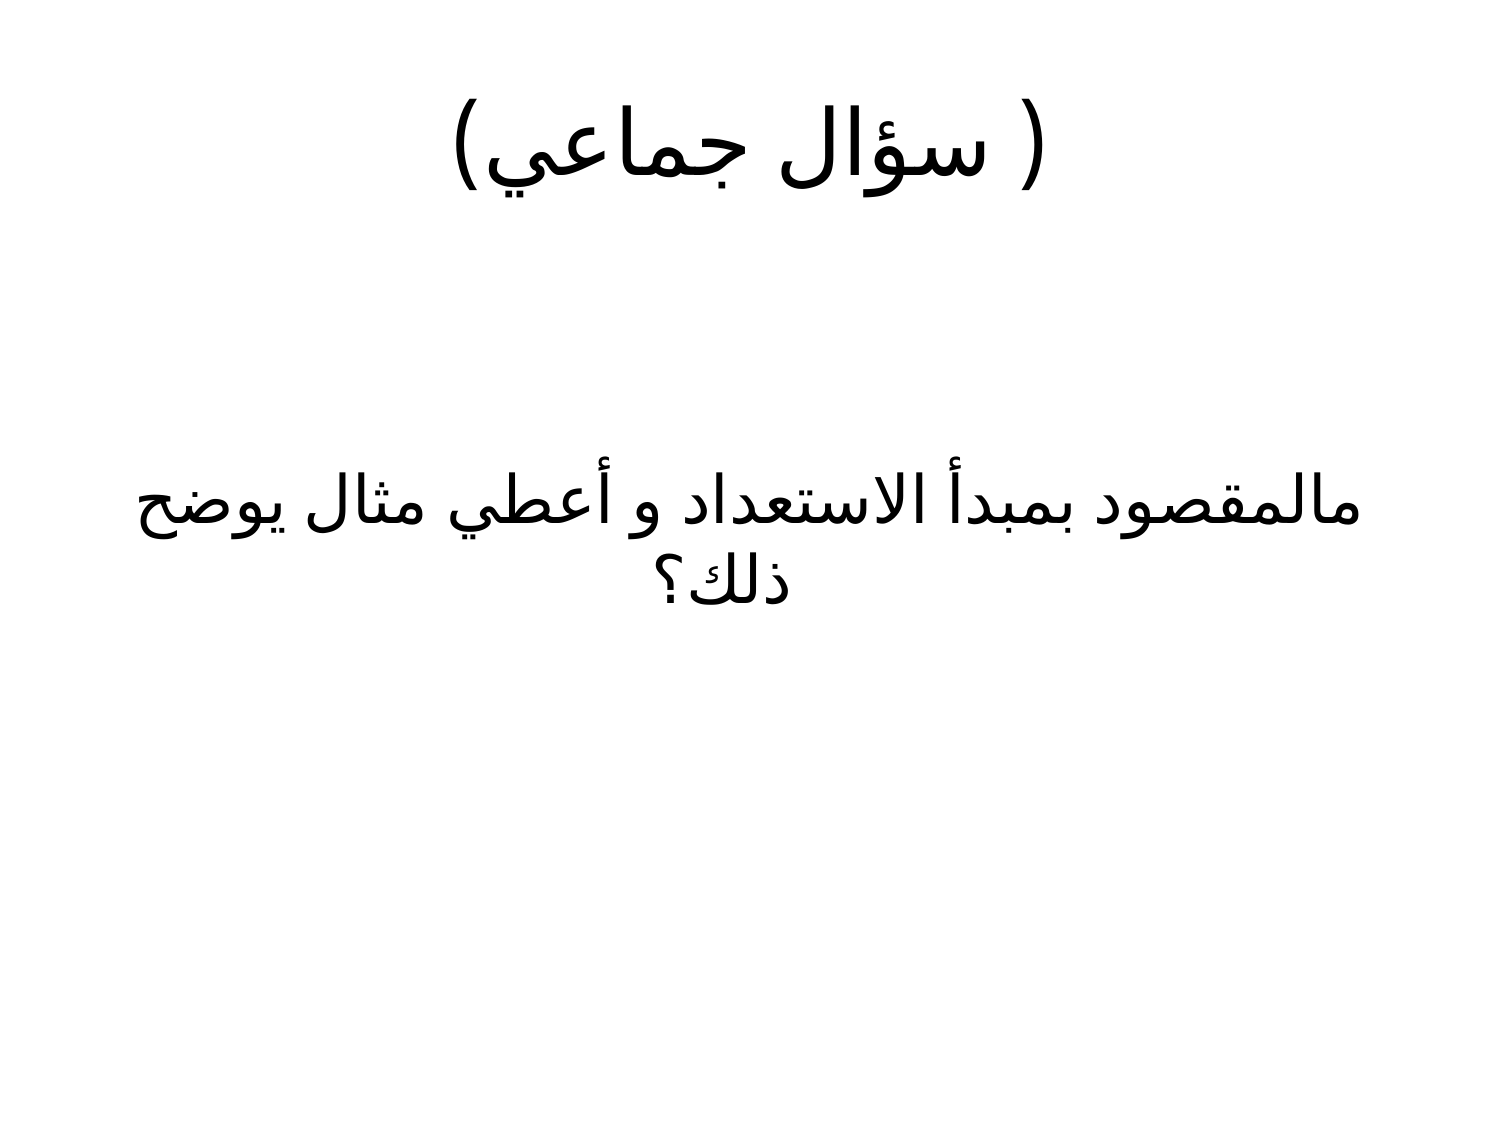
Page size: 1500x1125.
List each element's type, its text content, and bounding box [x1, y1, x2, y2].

list مالمقصود بمبدأ الاستعداد و أعطي مثال يوضح ذلك؟ [75, 262, 1425, 1005]
title ( سؤال جماعي) [75, 45, 1425, 233]
